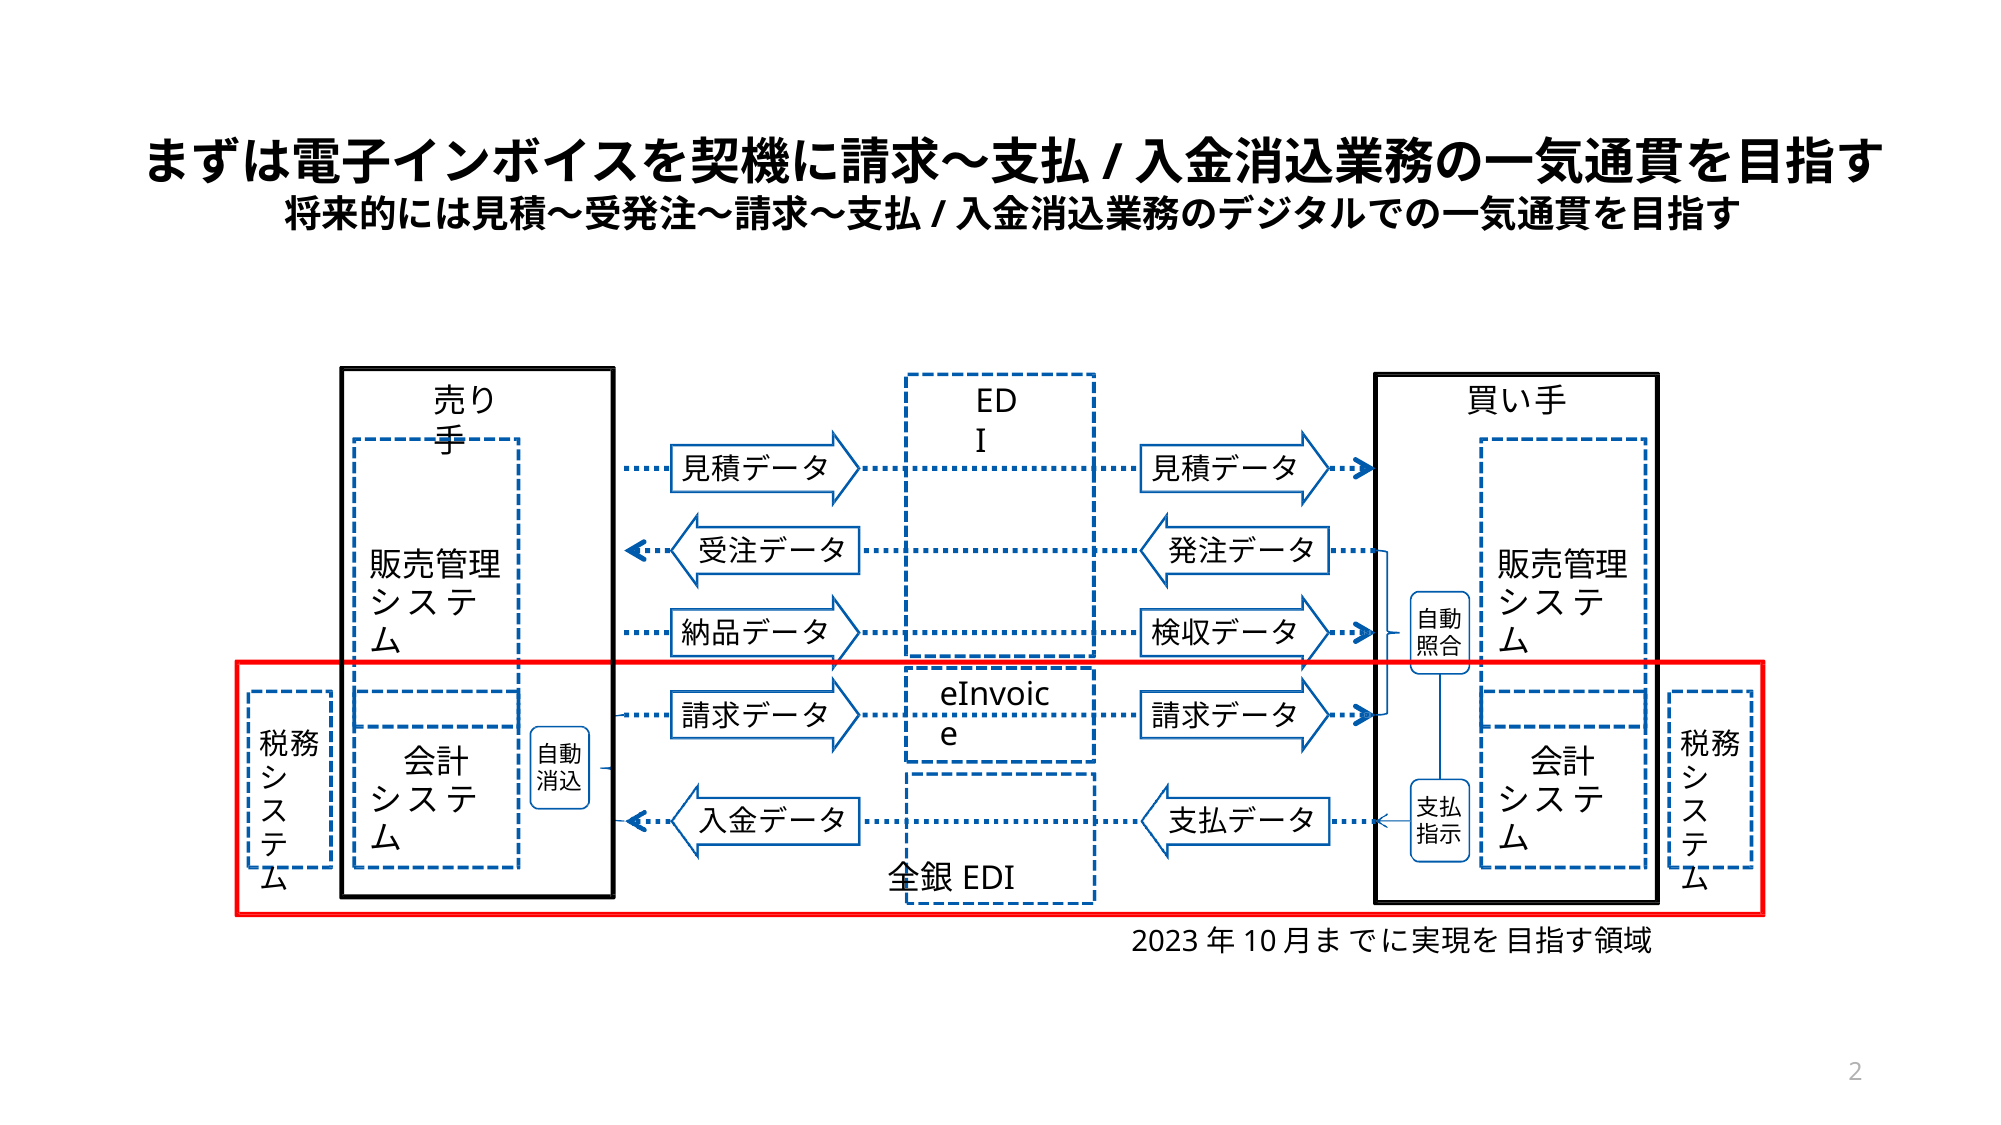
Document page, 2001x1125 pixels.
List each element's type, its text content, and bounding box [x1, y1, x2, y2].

text_box [371, 689, 384, 694]
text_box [1331, 593, 1375, 672]
text_box [1479, 611, 1484, 623]
text_box [352, 476, 357, 489]
text_box [516, 508, 521, 521]
text_box [329, 760, 333, 773]
text_box [1643, 449, 1648, 461]
text_box [1479, 640, 1484, 653]
text_box [1749, 760, 1754, 773]
text_box [1643, 783, 1648, 795]
text_box [1667, 826, 1671, 838]
text_box [502, 865, 514, 870]
text_box 入金データ [697, 800, 851, 838]
text_box [516, 642, 521, 655]
text_box 税務 シス テム [257, 723, 322, 897]
text_box [1643, 553, 1648, 565]
text_box [491, 689, 503, 694]
text_box [1643, 798, 1648, 810]
text_box [1498, 689, 1511, 694]
text_box [1091, 396, 1096, 408]
text_box [1041, 372, 1053, 377]
text_box [486, 724, 498, 729]
text_box [1479, 536, 1484, 548]
text_box [1373, 371, 1660, 659]
text_box [516, 842, 521, 855]
text_box [1479, 707, 1484, 719]
text_box [352, 521, 357, 533]
text_box [1626, 437, 1638, 441]
text_box [1643, 723, 1648, 735]
text_box [1583, 724, 1595, 729]
text_box [394, 437, 406, 441]
text_box [1749, 790, 1754, 802]
text_box [476, 689, 488, 694]
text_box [1139, 429, 1331, 508]
text_box [1491, 437, 1503, 441]
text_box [1331, 675, 1375, 754]
text_box [439, 437, 451, 441]
text_box [352, 670, 357, 682]
text_box [1643, 628, 1648, 640]
text_box [1643, 583, 1648, 595]
text_box [516, 568, 521, 580]
text_box [516, 463, 521, 476]
text_box [329, 790, 333, 802]
text_box [1479, 751, 1484, 764]
text_box [981, 372, 994, 377]
text_box [904, 406, 908, 418]
text_box [1643, 598, 1648, 610]
text_box 会計 システム [1495, 737, 1632, 854]
text_box [246, 811, 251, 823]
text_box [1643, 493, 1648, 506]
text_box [1581, 437, 1593, 441]
text_box [352, 826, 357, 838]
text_box [352, 811, 357, 823]
text_box [1749, 850, 1754, 862]
text_box [1573, 689, 1585, 694]
text_box [516, 598, 521, 610]
text_box [1596, 437, 1608, 441]
text_box [922, 372, 934, 377]
text_box [1376, 549, 1389, 590]
text_box [1011, 372, 1023, 377]
text_box [1091, 411, 1096, 423]
text_box [1654, 665, 1660, 854]
text_box [352, 751, 357, 764]
text_box [1091, 381, 1096, 394]
text_box [1686, 689, 1698, 694]
text_box [1746, 689, 1754, 698]
text_box [1479, 841, 1484, 853]
text_box [1056, 372, 1068, 377]
text_box [386, 689, 398, 694]
text_box [904, 372, 919, 388]
text_box [1667, 796, 1671, 808]
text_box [624, 429, 1376, 562]
text_box [1643, 738, 1648, 750]
text_box [412, 865, 425, 870]
text_box [600, 714, 1376, 905]
text_box [1085, 758, 1096, 764]
text_box [1749, 835, 1754, 847]
text_box [1539, 724, 1551, 729]
text_box [1479, 766, 1484, 778]
text_box [1643, 568, 1648, 580]
text_box [1643, 613, 1648, 625]
text_box [1524, 724, 1536, 729]
text_box [325, 689, 333, 698]
text_box [1479, 476, 1484, 489]
text_box [352, 626, 357, 638]
text_box [352, 447, 357, 459]
text_box [1506, 437, 1518, 441]
text_box [461, 689, 473, 694]
text_box まずは電子インボイスを契機に請求～支払/入金消込業務の一気通貫を目指す 将来的には見積～受発注～請求～支払/入金消込業務のデジタルでの一気通貫を目指す [112, 122, 1914, 243]
text_box [1011, 760, 1023, 764]
text_box [1640, 437, 1648, 446]
text_box [967, 372, 979, 377]
text_box [1611, 437, 1623, 441]
text_box [516, 828, 521, 840]
text_box [329, 835, 333, 847]
text_box 会計 システム [368, 737, 505, 856]
text_box [1618, 689, 1630, 694]
text_box [1667, 689, 1683, 704]
text_box [529, 725, 591, 810]
text_box [1536, 437, 1548, 441]
text_box [441, 724, 454, 729]
text_box [397, 724, 409, 729]
text_box [352, 796, 357, 808]
text_box [1749, 746, 1754, 758]
text_box [454, 437, 466, 441]
text_box [1742, 865, 1754, 870]
text_box [1479, 506, 1484, 518]
text_box [996, 760, 1008, 764]
text_box [1471, 659, 1766, 918]
text_box [352, 640, 357, 653]
text_box [352, 491, 357, 504]
text_box [1479, 491, 1484, 504]
text_box [1643, 842, 1648, 854]
text_box [1643, 753, 1648, 765]
text_box [1643, 672, 1648, 684]
text_box [1479, 722, 1484, 734]
text_box [1749, 716, 1754, 728]
text_box [1509, 724, 1521, 729]
text_box [246, 689, 263, 704]
text_box [1543, 689, 1555, 694]
text_box [1603, 689, 1615, 694]
text_box [1055, 760, 1067, 764]
text_box [246, 796, 251, 808]
text_box [246, 766, 251, 778]
text_box [401, 689, 413, 694]
text_box [516, 523, 521, 535]
text_box [1643, 508, 1648, 521]
text_box [1643, 523, 1648, 535]
text_box [427, 724, 439, 729]
text_box [484, 437, 496, 441]
text_box [1479, 626, 1484, 638]
text_box [456, 724, 469, 729]
text_box [352, 689, 369, 704]
text_box [1598, 724, 1610, 729]
text_box [352, 536, 357, 548]
text_box [1528, 689, 1540, 694]
text_box [352, 737, 357, 749]
text_box 販売管理 システム [1495, 540, 1632, 659]
text_box [952, 372, 964, 377]
text_box [1513, 689, 1525, 694]
text_box [1551, 437, 1563, 441]
text_box [1716, 689, 1728, 694]
text_box [981, 760, 993, 764]
text_box [1479, 461, 1484, 474]
text_box [246, 781, 251, 793]
text_box [234, 659, 885, 918]
text_box [1479, 521, 1484, 533]
text_box [1643, 708, 1648, 721]
text_box [1026, 372, 1038, 377]
text_box [246, 737, 251, 749]
text_box [937, 372, 949, 377]
text_box [904, 570, 908, 582]
text_box [516, 708, 521, 721]
text_box [246, 856, 257, 870]
text_box [516, 857, 521, 870]
text_box [516, 723, 521, 735]
text_box [442, 865, 454, 870]
text_box [1749, 775, 1754, 787]
text_box [1070, 760, 1082, 764]
text_box [1479, 811, 1484, 823]
text_box [397, 865, 410, 870]
text_box [516, 738, 521, 750]
text_box [1479, 670, 1484, 682]
text_box [352, 461, 357, 474]
text_box [446, 689, 458, 694]
text_box [1479, 737, 1484, 749]
text_box [246, 751, 251, 764]
text_box [1479, 689, 1496, 704]
text_box [499, 437, 511, 441]
text_box [1643, 478, 1648, 491]
text_box [1643, 768, 1648, 780]
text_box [1139, 593, 1331, 672]
text_box [329, 775, 333, 787]
text_box [339, 366, 616, 900]
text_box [624, 593, 1139, 672]
text_box [1086, 372, 1096, 379]
text_box [516, 768, 521, 780]
text_box [352, 781, 357, 793]
text_box [1749, 820, 1754, 832]
text_box [1667, 707, 1671, 719]
text_box [1479, 551, 1484, 563]
text_box [416, 689, 428, 694]
text_box [1667, 811, 1671, 823]
text_box [329, 820, 333, 832]
text_box [1628, 724, 1640, 729]
text_box [1731, 689, 1743, 694]
text_box [431, 689, 443, 694]
text_box [1749, 805, 1754, 817]
text_box [329, 805, 333, 817]
text_box [1568, 724, 1581, 729]
text_box [310, 689, 323, 694]
text_box [996, 372, 1009, 377]
text_box [1643, 538, 1648, 550]
text_box [1521, 437, 1533, 441]
text_box [516, 553, 521, 565]
text_box [1588, 689, 1600, 694]
text_box [904, 391, 908, 403]
text_box EDI [973, 377, 1027, 429]
text_box [513, 437, 521, 446]
text_box [322, 865, 333, 870]
text_box 買い手 [1464, 378, 1568, 420]
text_box [329, 731, 333, 743]
text_box [352, 611, 357, 623]
text_box [1633, 689, 1648, 706]
text_box [516, 449, 521, 461]
text_box [266, 689, 278, 694]
text_box [1613, 724, 1625, 729]
text_box [246, 722, 251, 734]
text_box [472, 865, 484, 870]
text_box [1479, 796, 1484, 808]
text_box [1701, 689, 1713, 694]
text_box [352, 581, 357, 593]
text_box [329, 701, 333, 713]
text_box [516, 798, 521, 810]
text_box [1643, 828, 1648, 840]
text_box [1479, 447, 1484, 459]
text_box [1643, 642, 1648, 655]
text_box [409, 437, 421, 441]
text_box 自動 消込 [534, 737, 585, 795]
text_box [246, 707, 251, 719]
text_box [352, 596, 357, 608]
text_box [921, 760, 933, 764]
text_box [516, 478, 521, 491]
text_box [329, 716, 333, 728]
text_box [1091, 575, 1096, 587]
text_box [1375, 590, 1471, 828]
text_box [1025, 760, 1038, 764]
text_box [1479, 566, 1484, 578]
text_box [1139, 675, 1331, 754]
text_box [352, 566, 357, 578]
text_box [1667, 766, 1671, 778]
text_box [1139, 511, 1331, 590]
text_box 支払データ [1166, 800, 1321, 838]
text_box [1091, 562, 1096, 572]
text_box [624, 675, 1139, 754]
text_box [1643, 813, 1648, 825]
text_box [1667, 722, 1671, 734]
text_box [469, 437, 481, 441]
text_box [951, 760, 963, 764]
text_box [379, 437, 391, 441]
text_box [1558, 689, 1570, 694]
text_box [352, 722, 357, 734]
text_box [246, 841, 251, 853]
text_box [364, 437, 376, 441]
text_box 支払 指示 [1415, 828, 1466, 848]
text_box [516, 672, 521, 684]
text_box [1554, 724, 1566, 729]
text_box [516, 538, 521, 550]
text_box [501, 724, 513, 729]
slide_number 2 [1412, 1042, 1863, 1103]
text_box [1479, 596, 1484, 608]
text_box [1749, 731, 1754, 743]
text_box [427, 865, 439, 870]
text_box [281, 689, 293, 694]
text_box [1071, 372, 1083, 377]
text_box [352, 506, 357, 518]
text_box [412, 724, 424, 729]
text_box [966, 760, 978, 764]
text_box [352, 551, 357, 563]
text_box [516, 493, 521, 506]
text_box [516, 583, 521, 595]
text_box [352, 766, 357, 778]
text_box [516, 753, 521, 765]
text_box [1643, 463, 1648, 476]
text_box [904, 754, 919, 764]
text_box 税務 シス テム [1678, 723, 1742, 897]
text_box [471, 724, 483, 729]
text_box [457, 865, 469, 870]
text_box [516, 813, 521, 825]
text_box [352, 841, 357, 853]
text_box [516, 613, 521, 625]
text_box [1667, 751, 1671, 764]
text_box [1749, 701, 1754, 713]
text_box [1479, 826, 1484, 838]
text_box [1667, 781, 1671, 793]
text_box [367, 865, 380, 870]
text_box [1667, 737, 1671, 749]
text_box [1479, 581, 1484, 593]
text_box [669, 511, 861, 590]
text_box [382, 724, 394, 729]
text_box [506, 689, 521, 706]
text_box [936, 760, 948, 764]
text_box [1494, 724, 1506, 729]
text_box [1667, 841, 1671, 853]
text_box [1040, 760, 1053, 764]
text_box [329, 746, 333, 758]
text_box [382, 865, 395, 870]
text_box [329, 850, 333, 862]
text_box [352, 856, 365, 870]
text_box [1566, 437, 1578, 441]
text_box [296, 689, 308, 694]
text_box [487, 865, 499, 870]
text_box [246, 826, 251, 838]
text_box 売り手 [431, 378, 535, 459]
text_box [516, 783, 521, 795]
text_box [352, 437, 361, 444]
text_box 全銀EDI 2023年10月までに実現を目指す領域 [885, 854, 1673, 957]
text_box [352, 707, 357, 719]
text_box 販売管理 システム [368, 540, 505, 659]
text_box [424, 437, 436, 441]
text_box [367, 724, 379, 729]
text_box [1479, 781, 1484, 793]
text_box [1479, 437, 1488, 444]
text_box [516, 628, 521, 640]
